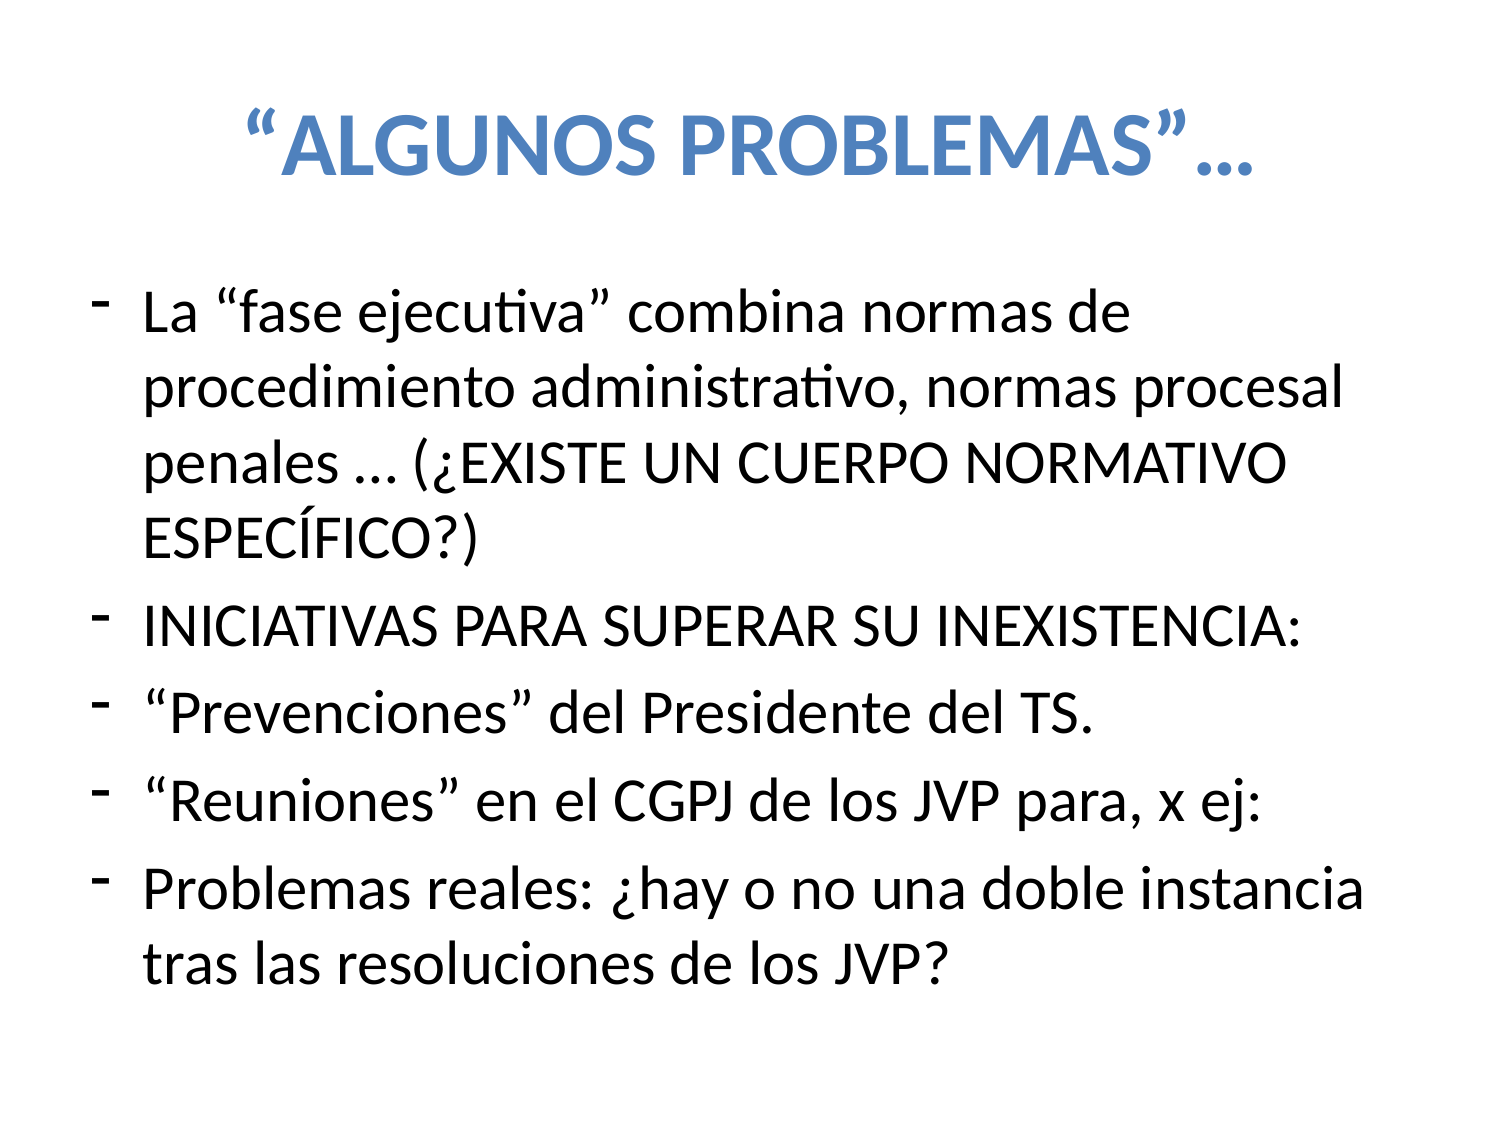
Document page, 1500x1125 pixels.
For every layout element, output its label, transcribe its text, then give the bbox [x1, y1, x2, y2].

title “ALGUNOS PROBLEMAS”… [75, 45, 1425, 233]
list La “fase ejecutiva” combina normas de procedimiento administrativo, normas procesal penales … (¿EXISTE UN CUERPO NORMATIVO ESPECÍFICO?) INICIATIVAS PARA SUPERAR SU INEXISTENCIA: “Prevenciones” del Presidente del TS. “Reuniones” en el CGPJ de los JVP para, x ej: Problemas reales: ¿hay o no una doble instancia tras las resoluciones de los JVP? [75, 262, 1425, 1005]
